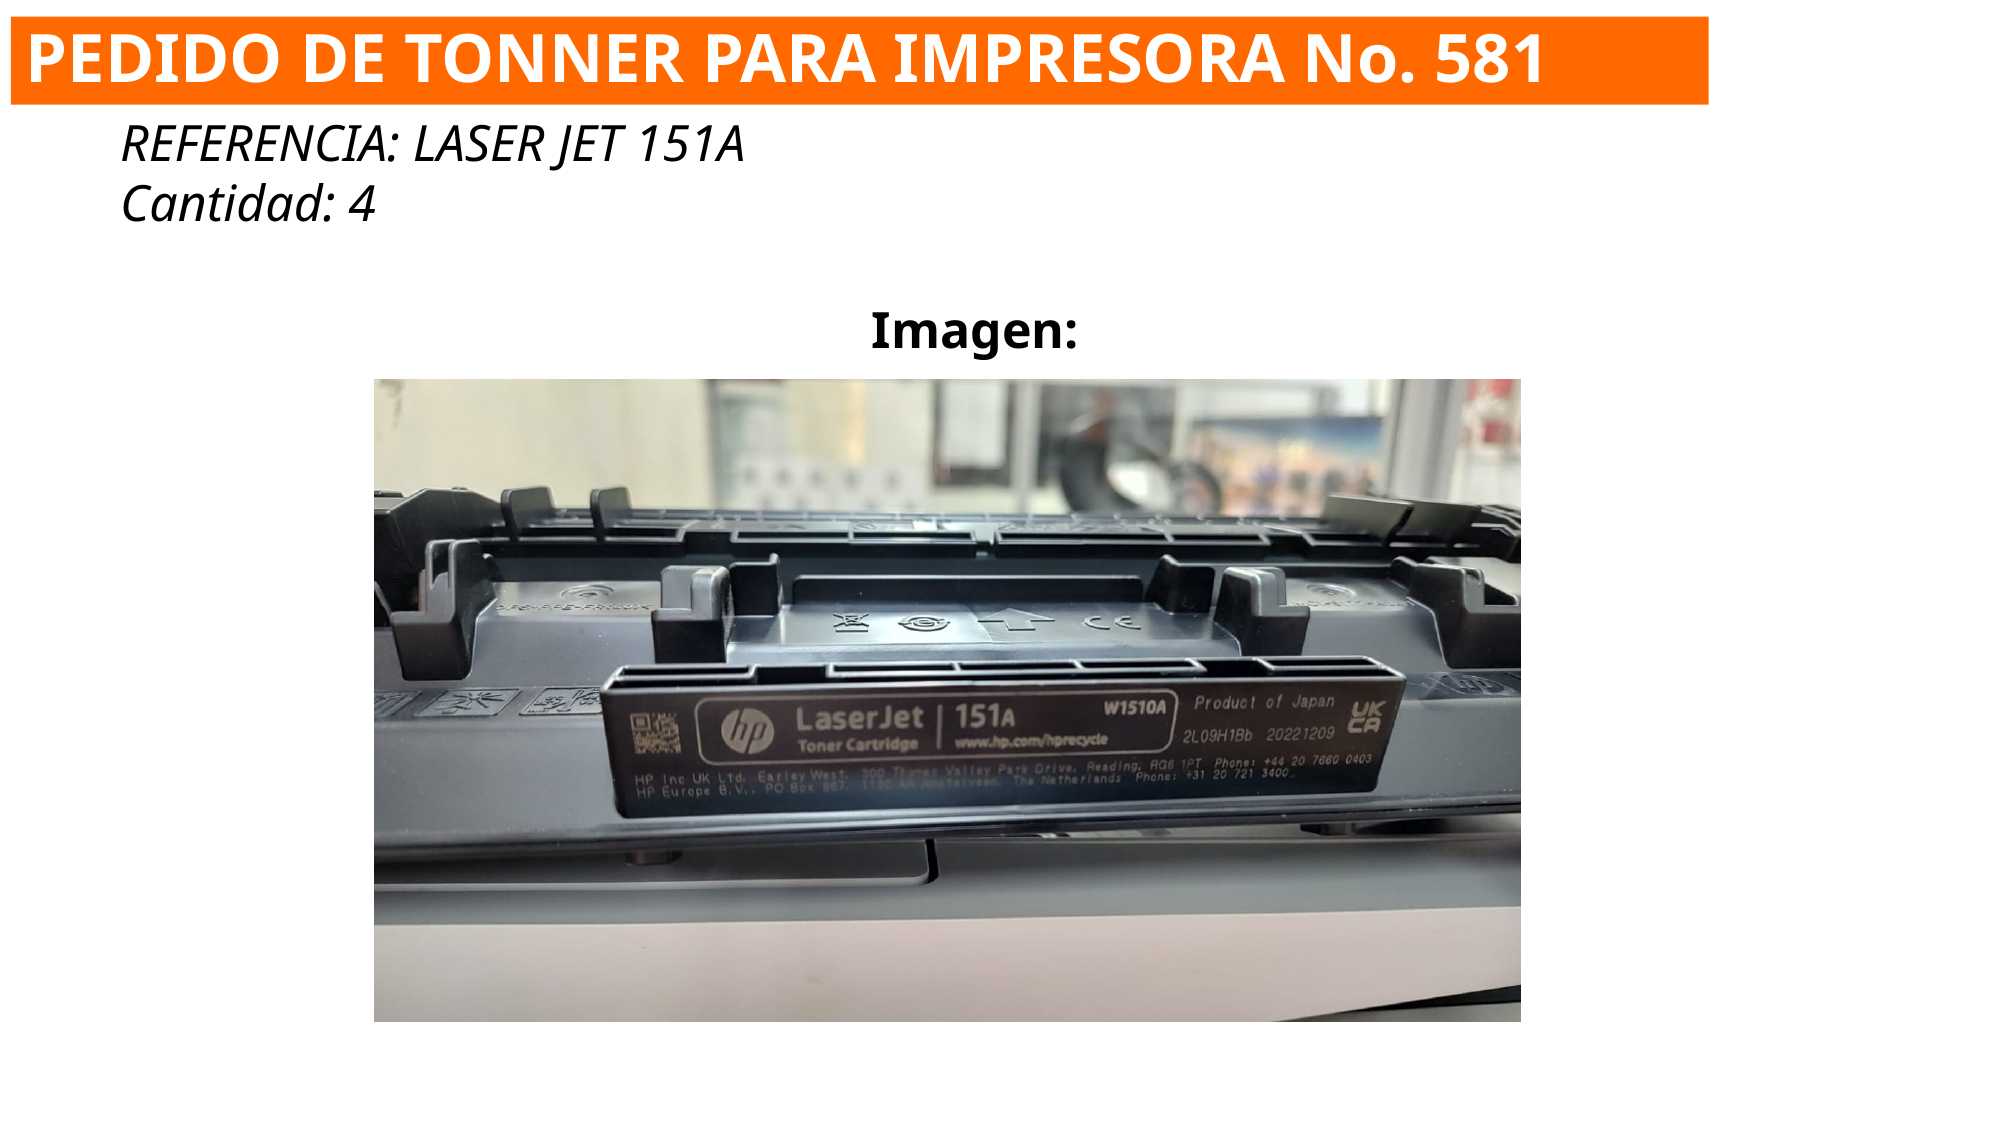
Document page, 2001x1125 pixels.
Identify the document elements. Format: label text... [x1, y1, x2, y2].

text_box REFERENCIA: LASER JET 151A Cantidad: 4 [105, 104, 761, 240]
picture [374, 379, 1521, 1022]
text_box PEDIDO DE TONNER PARA IMPRESORA No. 581 [10, 16, 1709, 105]
text_box Imagen: [642, 290, 1308, 366]
